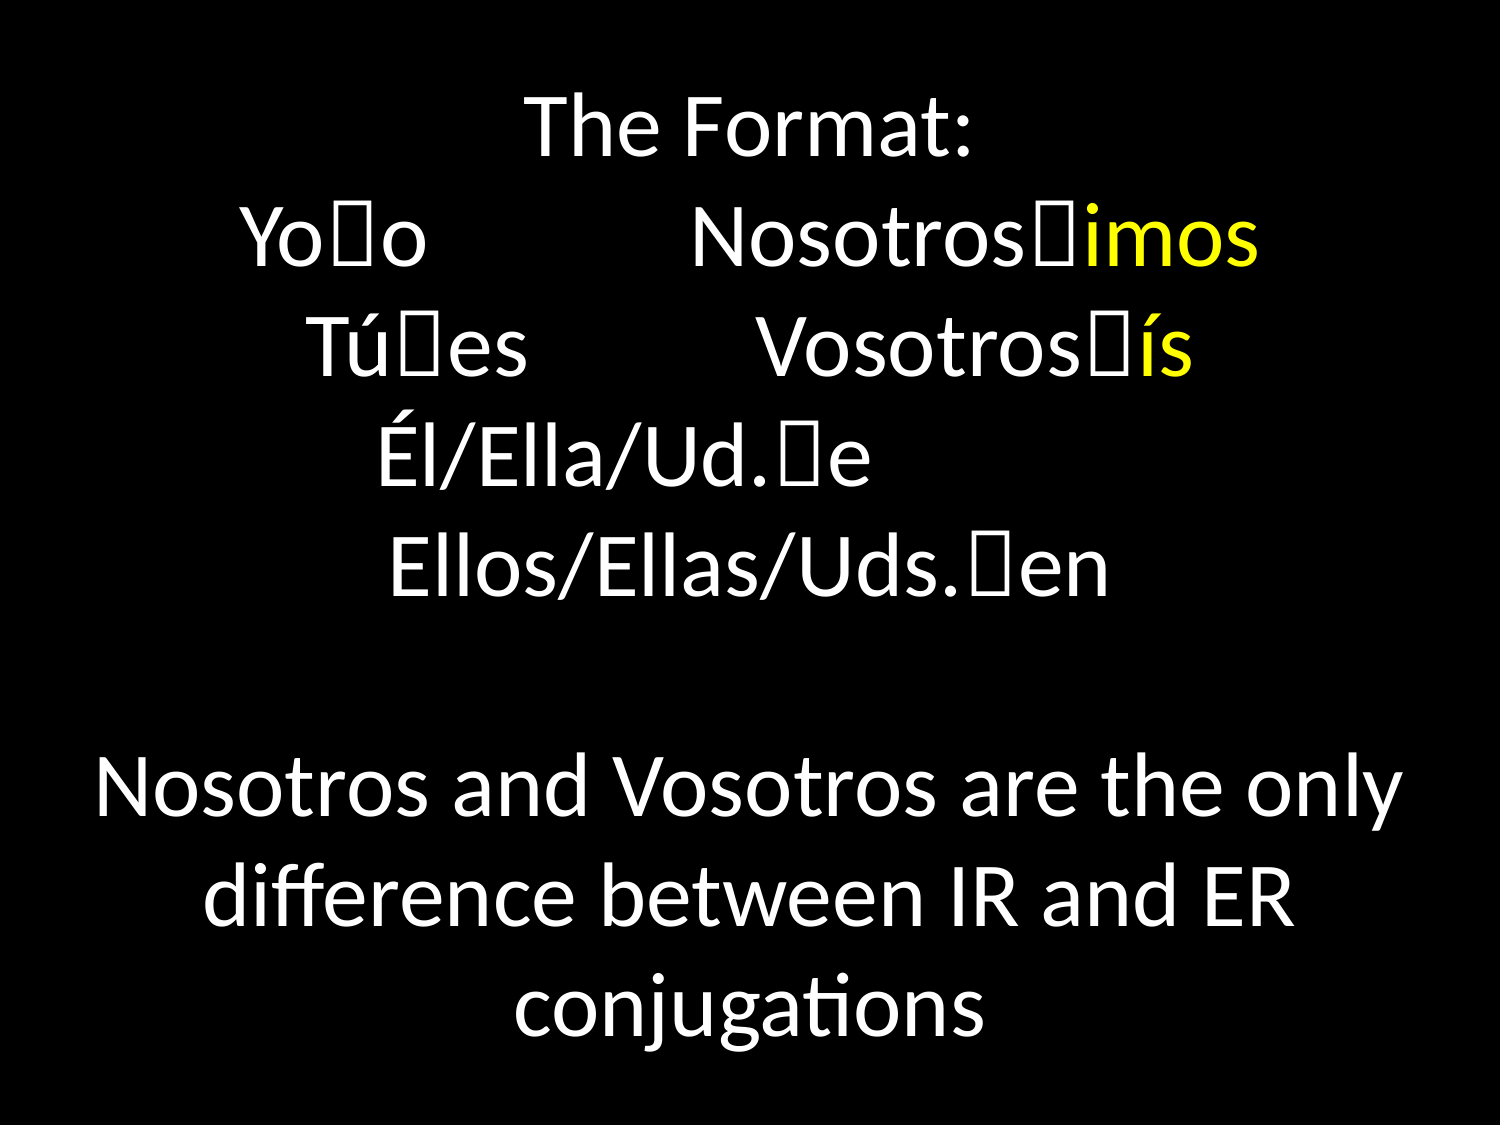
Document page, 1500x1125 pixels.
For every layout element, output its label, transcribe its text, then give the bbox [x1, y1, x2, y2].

title The Format: Yoo Nosotrosimos Túes Vosotrosís Él/Ella/Ud.e Ellos/Ellas/Uds.en Nosotros and Vosotros are the only difference between IR and ER conjugations [75, 45, 1425, 1075]
